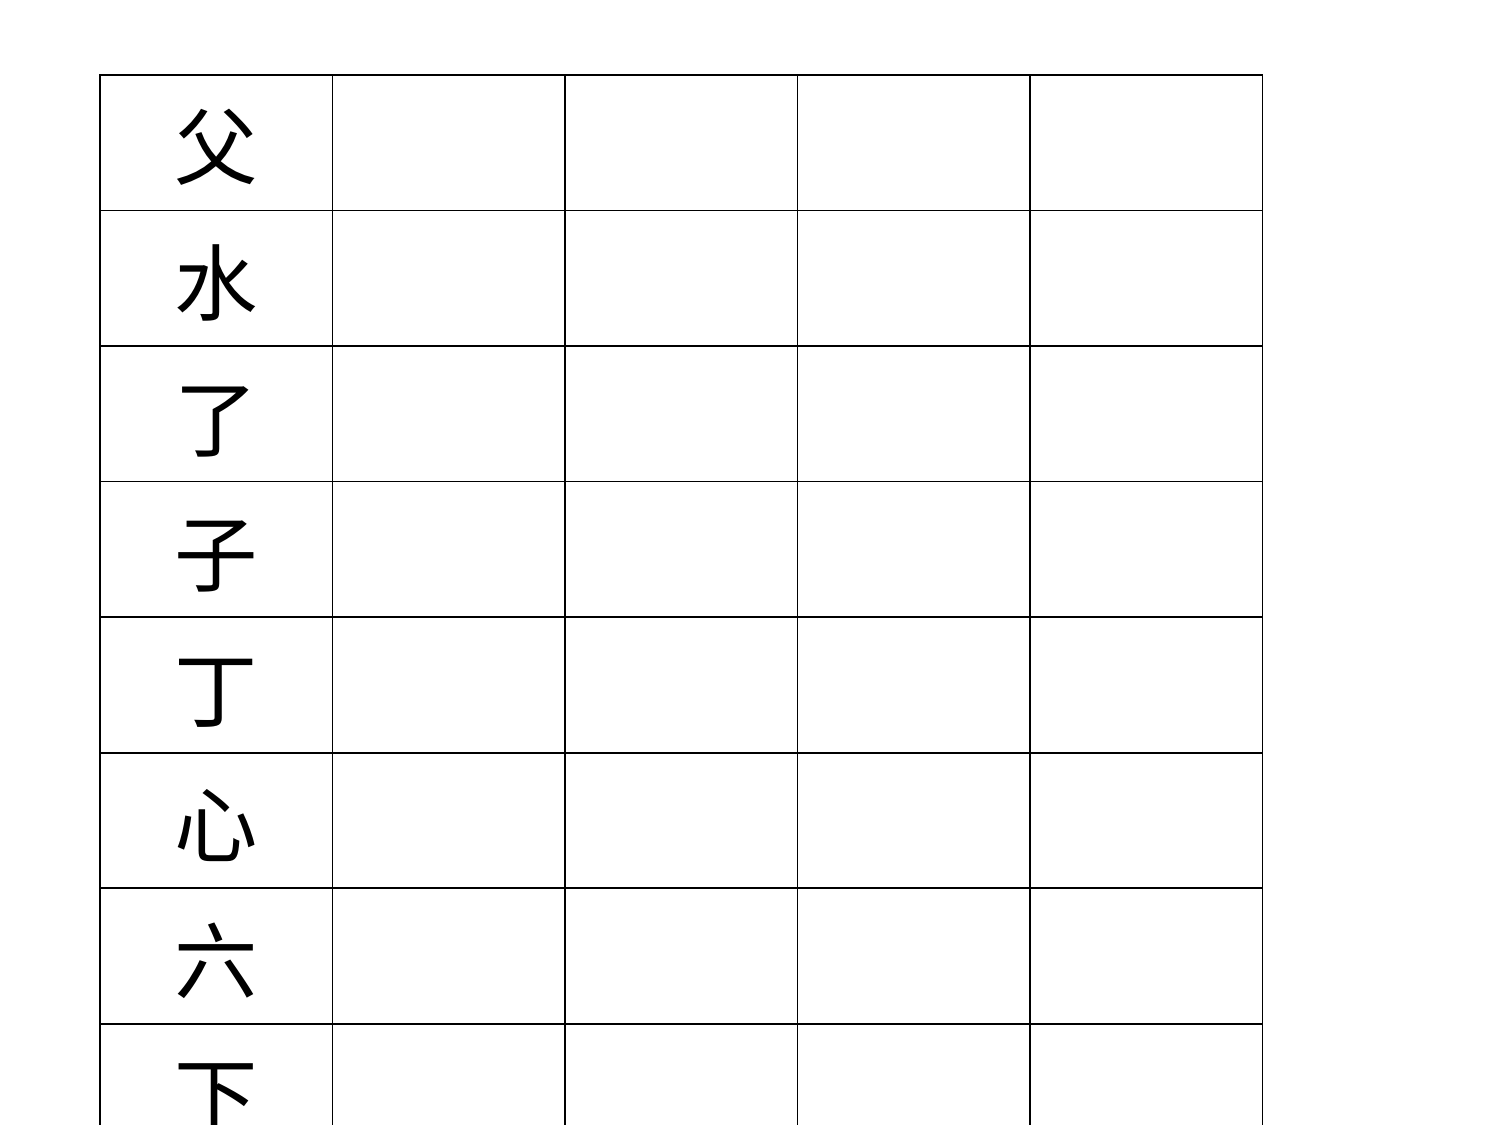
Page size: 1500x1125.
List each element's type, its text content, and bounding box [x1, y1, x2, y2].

table_cell [798, 211, 1029, 345]
table_cell [333, 211, 564, 345]
table_cell [333, 889, 564, 1023]
table_cell [333, 618, 564, 752]
table_header [333, 76, 564, 210]
table_cell [566, 482, 797, 616]
table_cell [1031, 347, 1262, 481]
table_cell [798, 347, 1029, 481]
table_cell [566, 618, 797, 752]
table_cell [566, 211, 797, 345]
table_cell [333, 1025, 564, 1125]
table_header [798, 76, 1029, 210]
table_cell [798, 1025, 1029, 1125]
table_cell [798, 618, 1029, 752]
table_cell [1031, 618, 1262, 752]
table_cell 水 [101, 211, 332, 345]
table_cell [566, 347, 797, 481]
table_cell [1031, 754, 1262, 887]
table_cell [1031, 1025, 1262, 1125]
table_cell 子 [101, 482, 332, 616]
table_cell 了 [101, 347, 332, 481]
table_cell [566, 754, 797, 887]
table_header [1031, 76, 1262, 210]
table_cell [1031, 889, 1262, 1023]
table_cell [566, 889, 797, 1023]
table_cell [1031, 482, 1262, 616]
table_cell 下 [101, 1025, 332, 1125]
table_header 父 [101, 76, 332, 210]
table_cell 心 [101, 754, 332, 887]
table_cell [333, 754, 564, 887]
table_cell [333, 482, 564, 616]
table_cell [1031, 211, 1262, 345]
table_header [566, 76, 797, 210]
table_cell [798, 482, 1029, 616]
table_cell 六 [101, 889, 332, 1023]
table_cell [566, 1025, 797, 1125]
table_cell [333, 347, 564, 481]
table_cell 丁 [101, 618, 332, 752]
table_cell [798, 754, 1029, 887]
table_cell [798, 889, 1029, 1023]
